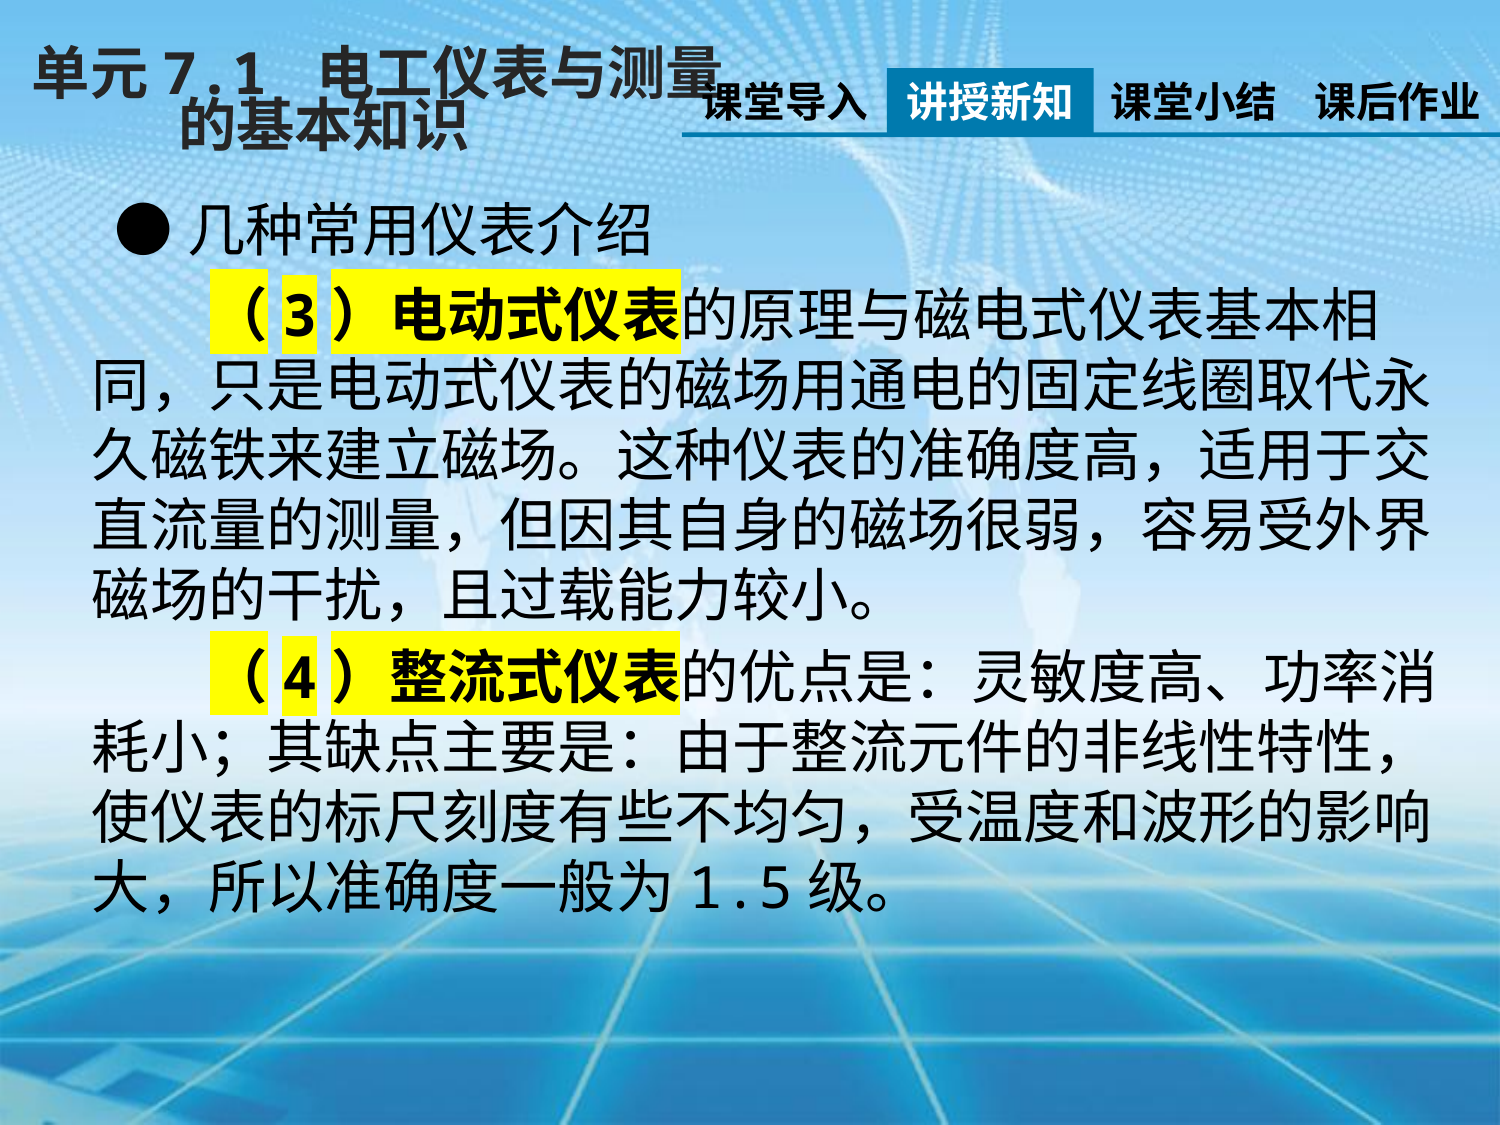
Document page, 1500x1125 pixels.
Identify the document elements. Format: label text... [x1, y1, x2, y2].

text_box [16, 46, 1500, 168]
text_box ●几种常用仪表介绍 [100, 185, 851, 271]
picture [0, 0, 1500, 1125]
text_box （3）电动式仪表的原理与磁电式仪表基本相同，只是电动式仪表的磁场用通电的固定线圈取代永久磁铁来建立磁场。这种仪表的准确度高，适用于交直流量的测量，但因其自身的磁场很弱，容易受外界磁场的干扰，且过载能力较小。 （4）整流式仪表的优点是：灵敏度高、功率消耗小；其缺点主要是：由于整流元件的非线性特性，使仪表的标尺刻度有些不均匀，受温度和波形的影响大，所以准确度一般为1.5级。 [76, 271, 1464, 992]
